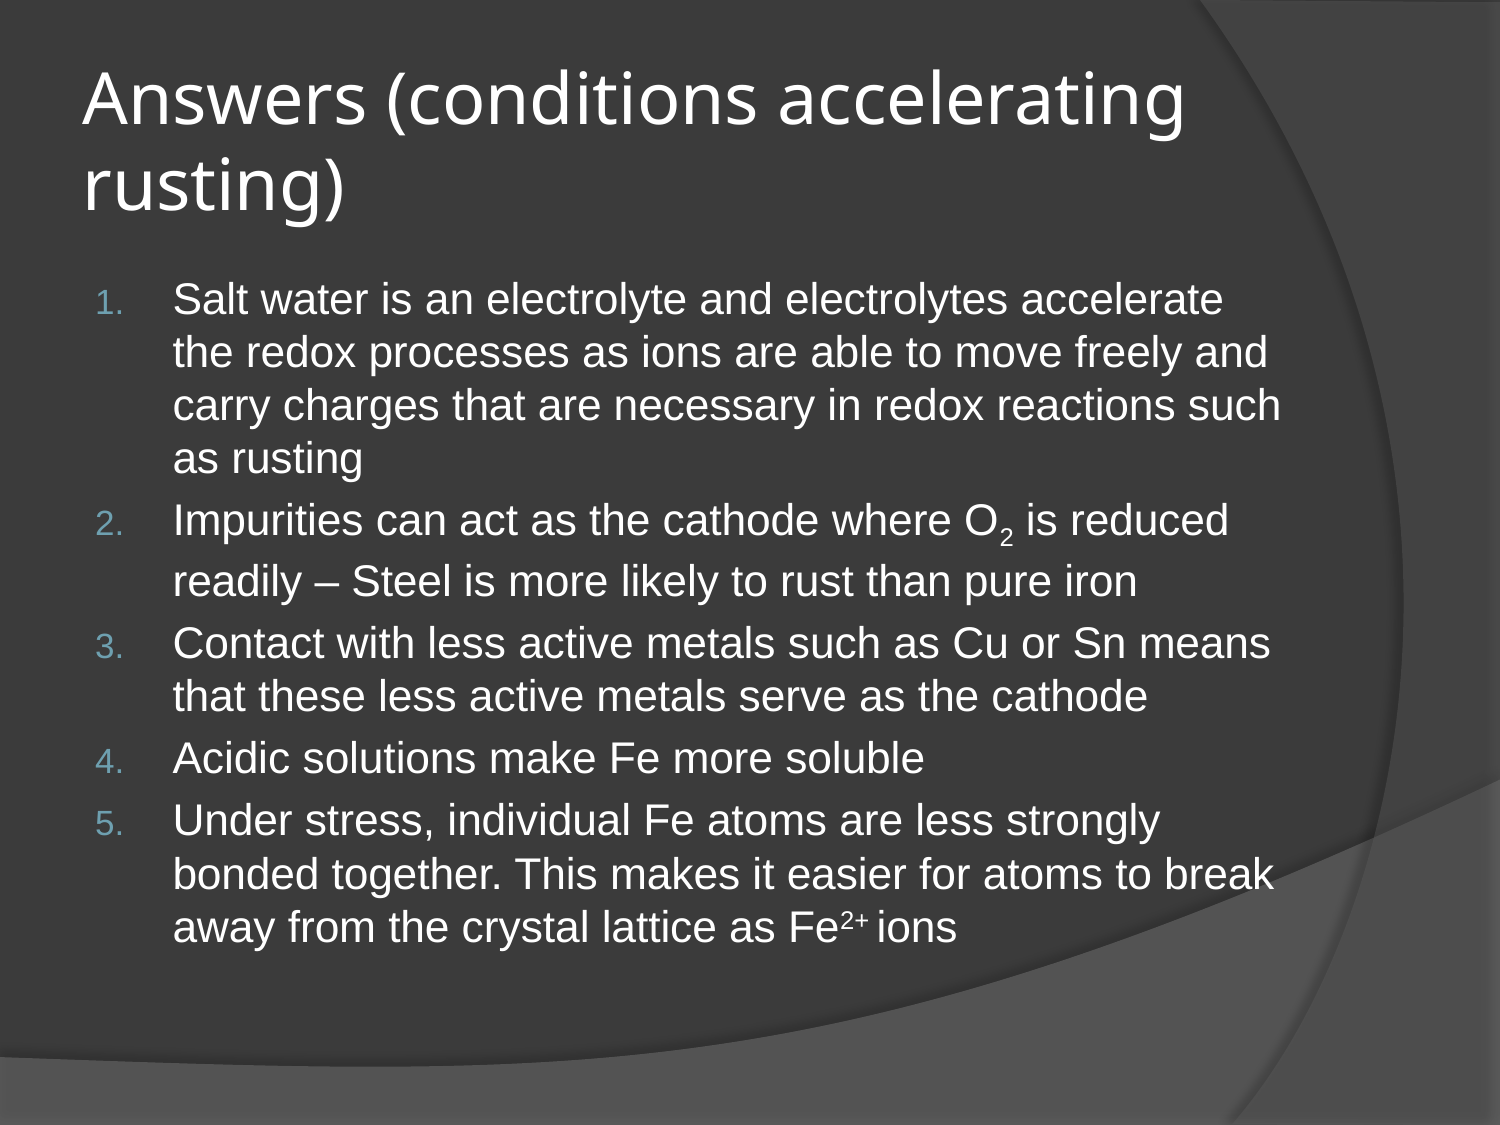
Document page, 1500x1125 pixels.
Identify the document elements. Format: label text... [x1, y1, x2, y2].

list Salt water is an electrolyte and electrolytes accelerate the redox processes as ions are able to move freely and carry charges that are necessary in redox reactions such as rusting Impurities can act as the cathode where O2 is reduced readily – Steel is more likely to rust than pure iron Contact with less active metals such as Cu or Sn means that these less active metals serve as the cathode Acidic solutions make Fe more soluble Under stress, individual Fe atoms are less strongly bonded together. This makes it easier for atoms to break away from the crystal lattice as Fe2+ ions [75, 262, 1300, 1005]
title Answers (conditions accelerating rusting) [75, 45, 1300, 233]
